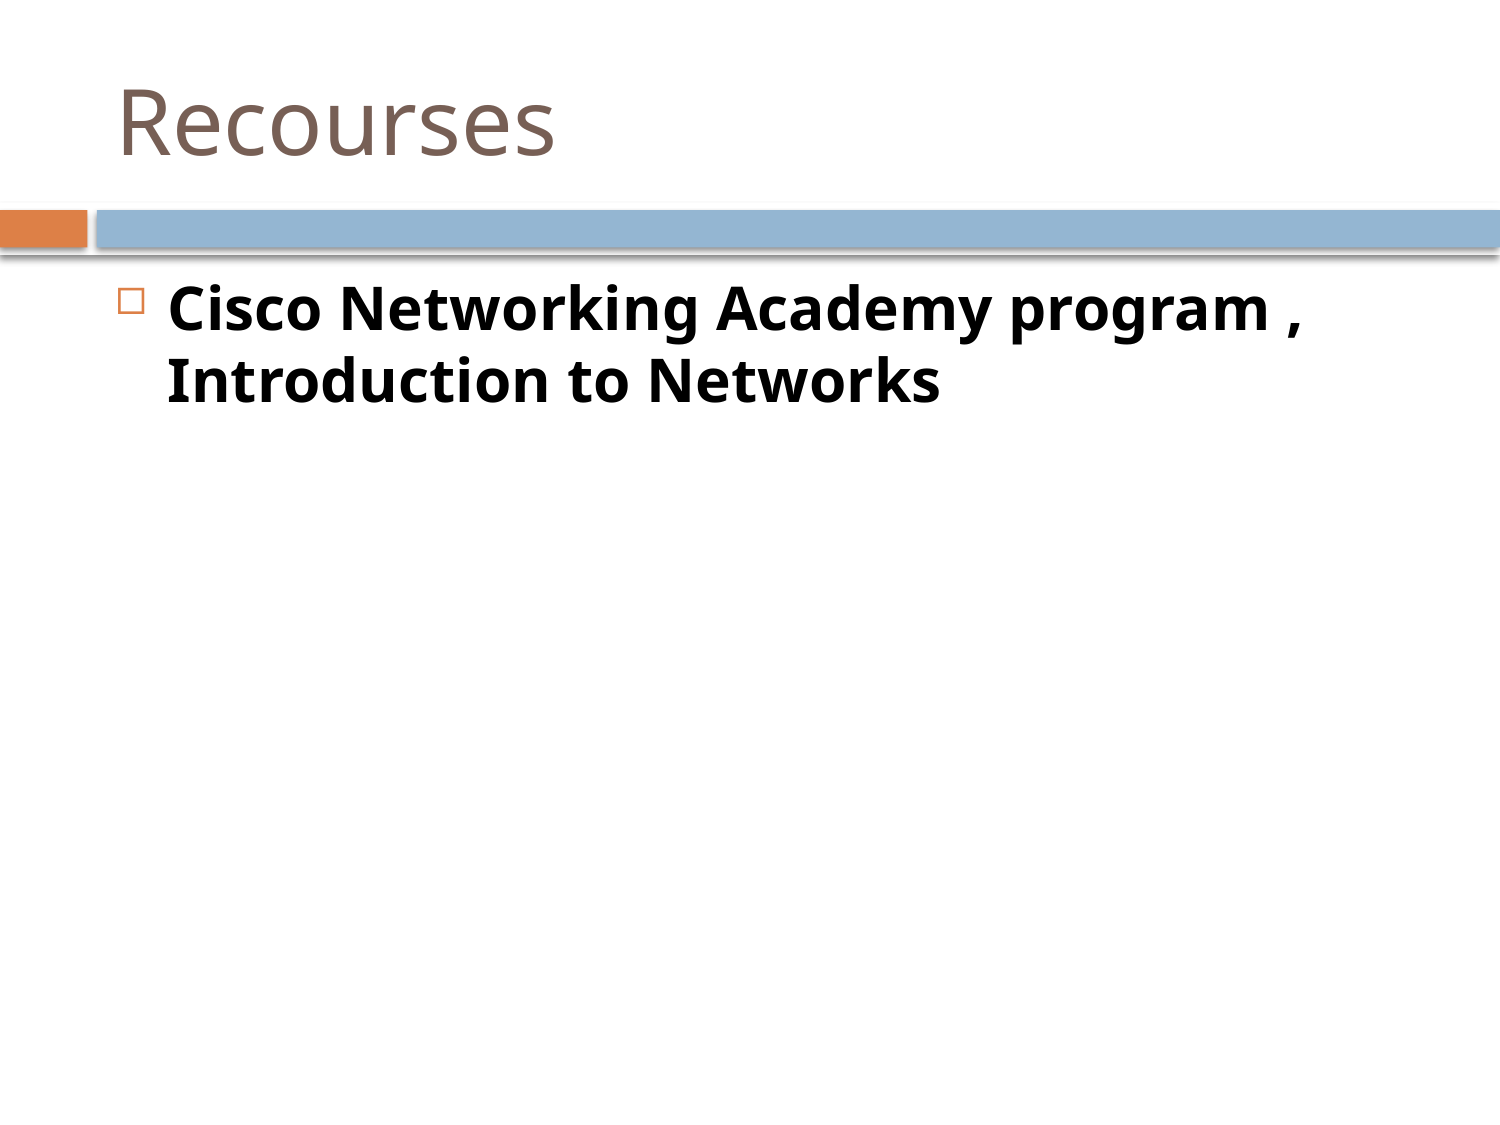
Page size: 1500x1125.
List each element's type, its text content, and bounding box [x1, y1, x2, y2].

list Cisco Networking Academy program , Introduction to Networks [100, 262, 1438, 1000]
title Recourses [100, 37, 1438, 200]
